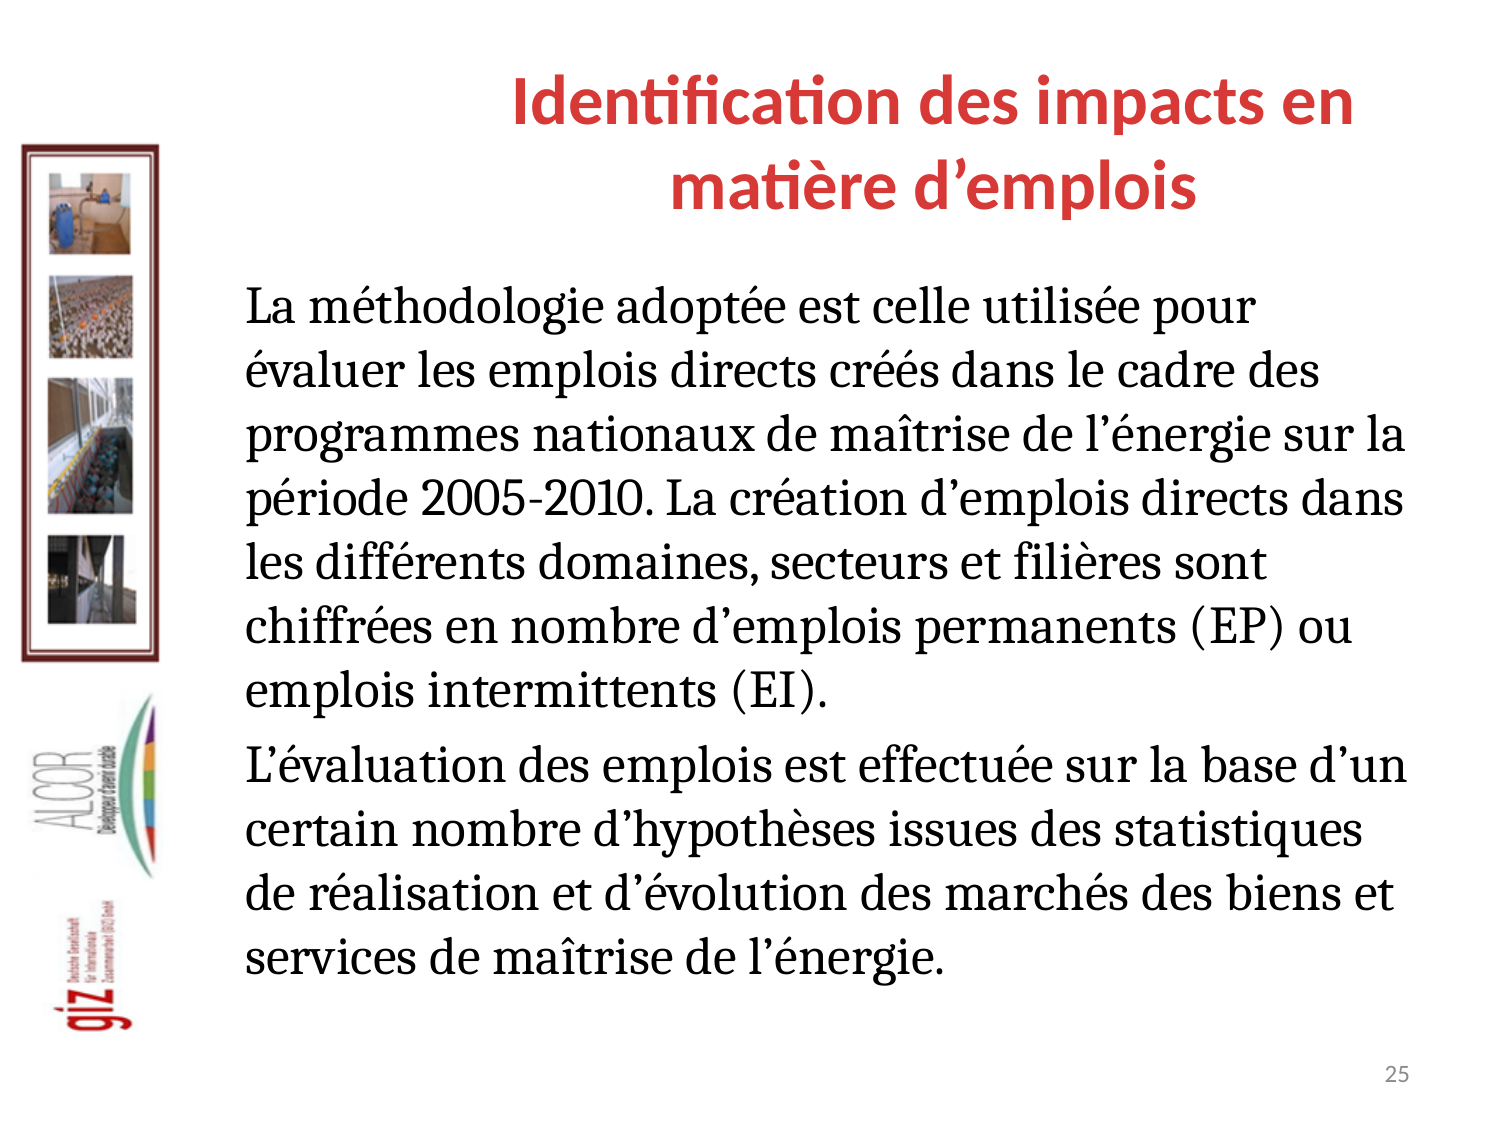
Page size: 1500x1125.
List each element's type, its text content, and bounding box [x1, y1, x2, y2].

list La méthodologie adoptée est celle utilisée pour évaluer les emplois directs créés dans le cadre des programmes nationaux de maîtrise de l’énergie sur la période 2005-2010. La création d’emplois directs dans les différents domaines, secteurs et filières sont chiffrées en nombre d’emplois permanents (EP) ou emplois intermittents (EI). L’évaluation des emplois est effectuée sur la base d’un certain nombre d’hypothèses issues des statistiques de réalisation et d’évolution des marchés des biens et services de maîtrise de l’énergie. [230, 262, 1425, 1047]
picture [17, 136, 172, 1047]
title Identification des impacts en matière d’emplois [442, 45, 1425, 233]
slide_number 25 [1074, 1042, 1425, 1103]
